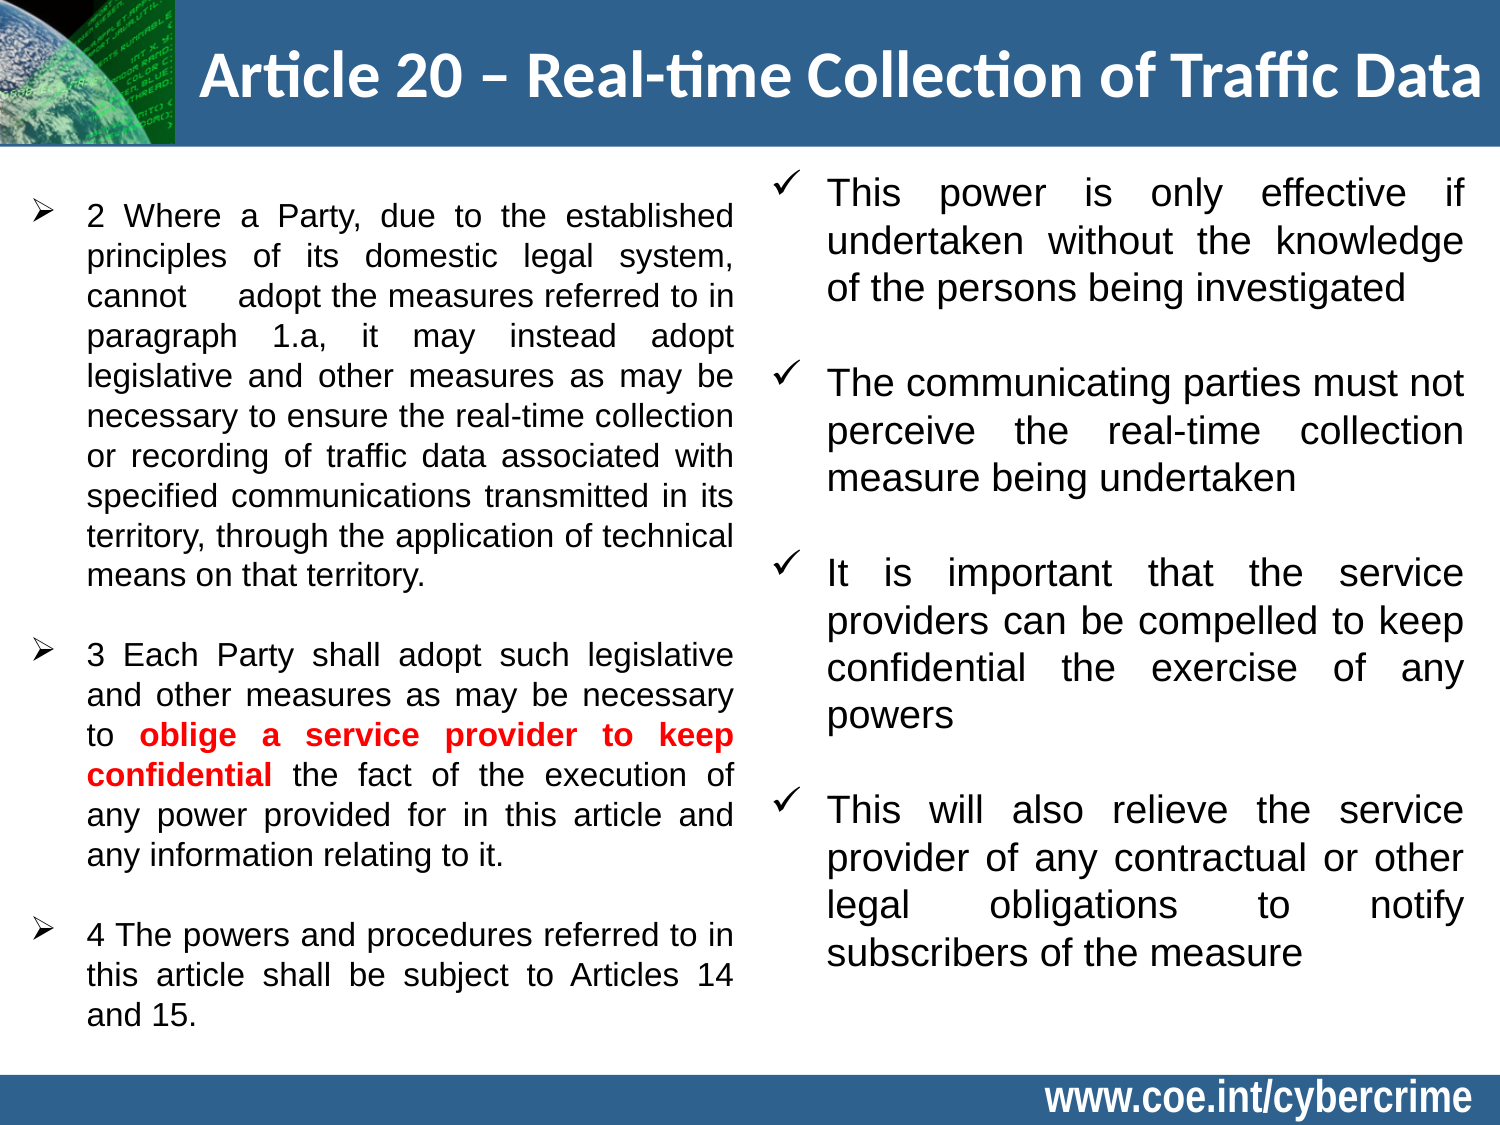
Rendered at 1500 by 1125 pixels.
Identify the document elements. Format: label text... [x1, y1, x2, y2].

picture [0, 0, 175, 144]
text_box [0, 1073, 1030, 1125]
text_box Article 20 – Real-time Collection of Traffic Data [177, 0, 1500, 149]
text_box This power is only effective if undertaken without the knowledge of the persons being investigated The communicating parties must not perceive the real-time collection measure being undertaken It is important that the service providers can be compelled to keep confidential the exercise of any powers This will also relieve the service provider of any contractual or other legal obligations to notify subscribers of the measure [755, 159, 1480, 982]
text_box www.coe.int/cybercrime [1030, 1059, 1500, 1125]
text_box 2 Where a Party, due to the established principles of its domestic legal system, cannot adopt the measures referred to in paragraph 1.a, it may instead adopt legislative and other measures as may be necessary to ensure the real-time collection or recording of traffic data associated with specified communications transmitted in its territory, through the application of technical means on that territory. 3 Each Party shall adopt such legislative and other measures as may be necessary to oblige a service provider to keep confidential the fact of the execution of any power provided for in this article and any information relating to it. 4 The powers and procedures referred to in this article shall be subject to Articles 14 and 15. [15, 186, 750, 1041]
